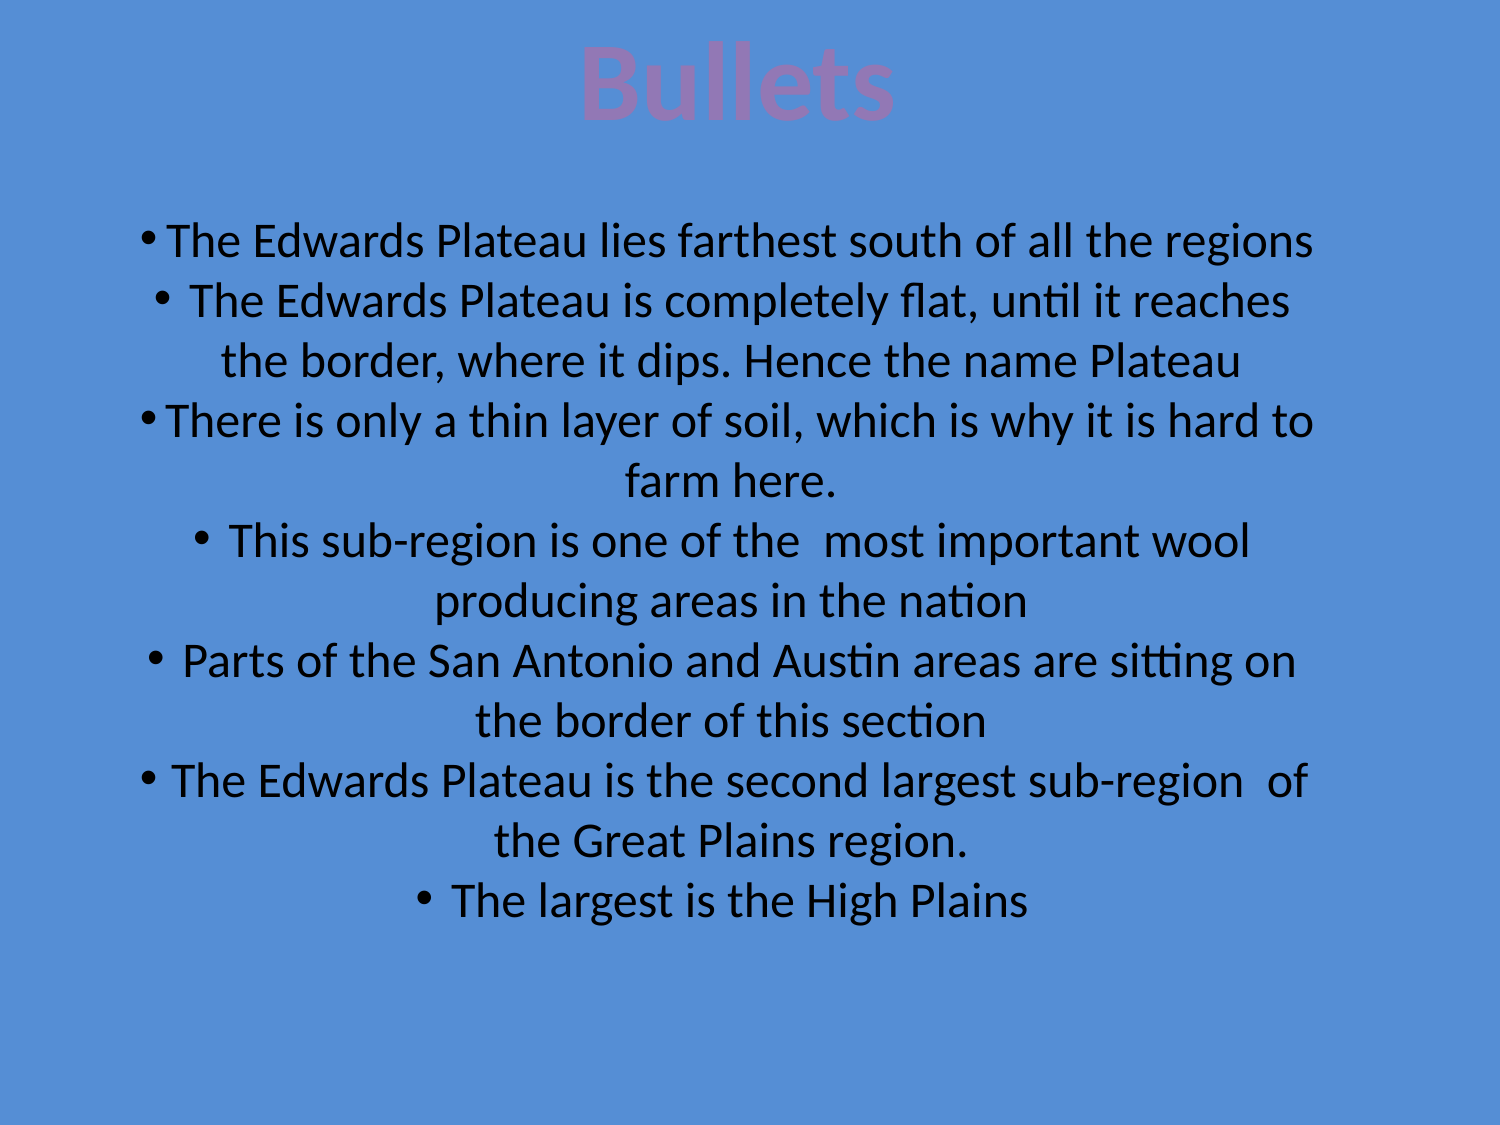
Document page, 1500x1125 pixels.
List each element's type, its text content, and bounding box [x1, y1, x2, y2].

text_box Bullets [562, 0, 914, 150]
text_box The Edwards Plateau lies farthest south of all the regions The Edwards Plateau is completely flat, until it reaches the border, where it dips. Hence the name Plateau There is only a thin layer of soil, which is why it is hard to farm here. This sub-region is one of the most important wool producing areas in the nation Parts of the San Antonio and Austin areas are sitting on the border of this section The Edwards Plateau is the second largest sub-region of the Great Plains region. The largest is the High Plains [124, 199, 1338, 980]
